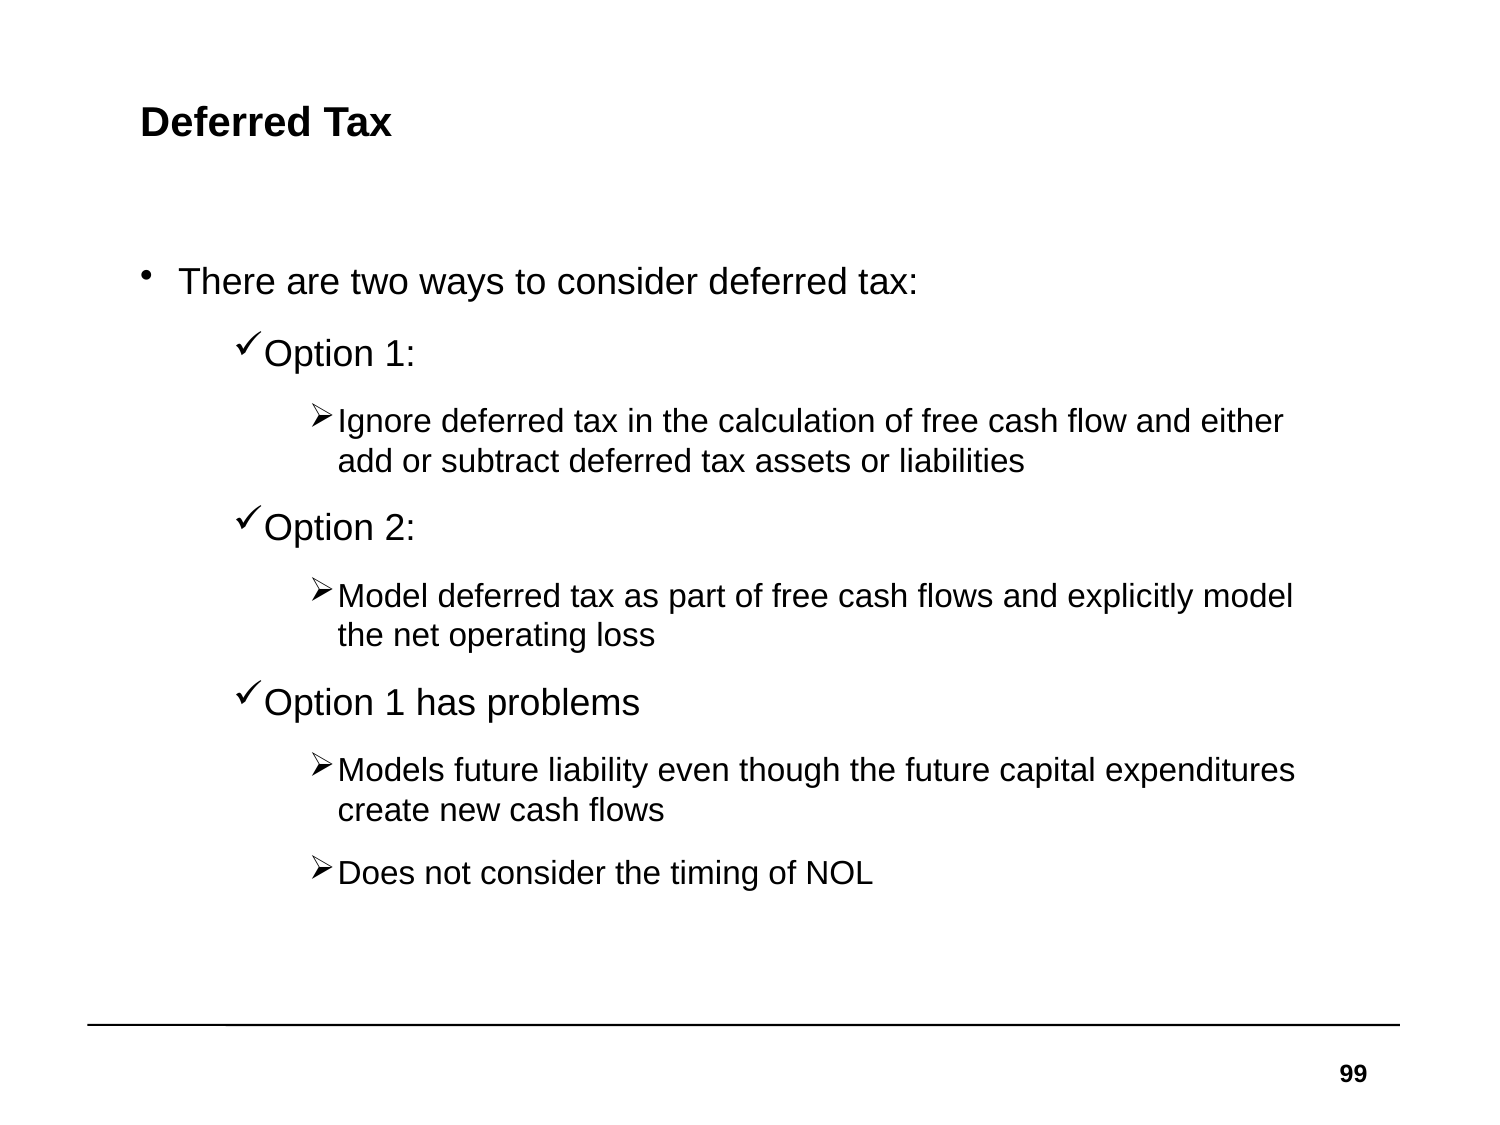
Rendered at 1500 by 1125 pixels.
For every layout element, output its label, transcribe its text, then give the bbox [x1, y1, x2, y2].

list There are two ways to consider deferred tax: Option 1: Ignore deferred tax in the calculation of free cash flow and either add or subtract deferred tax assets or liabilities Option 2: Model deferred tax as part of free cash flows and explicitly model the net operating loss Option 1 has problems Models future liability even though the future capital expenditures create new cash flows Does not consider the timing of NOL [125, 249, 1338, 1000]
title Deferred Tax [125, 87, 1375, 225]
